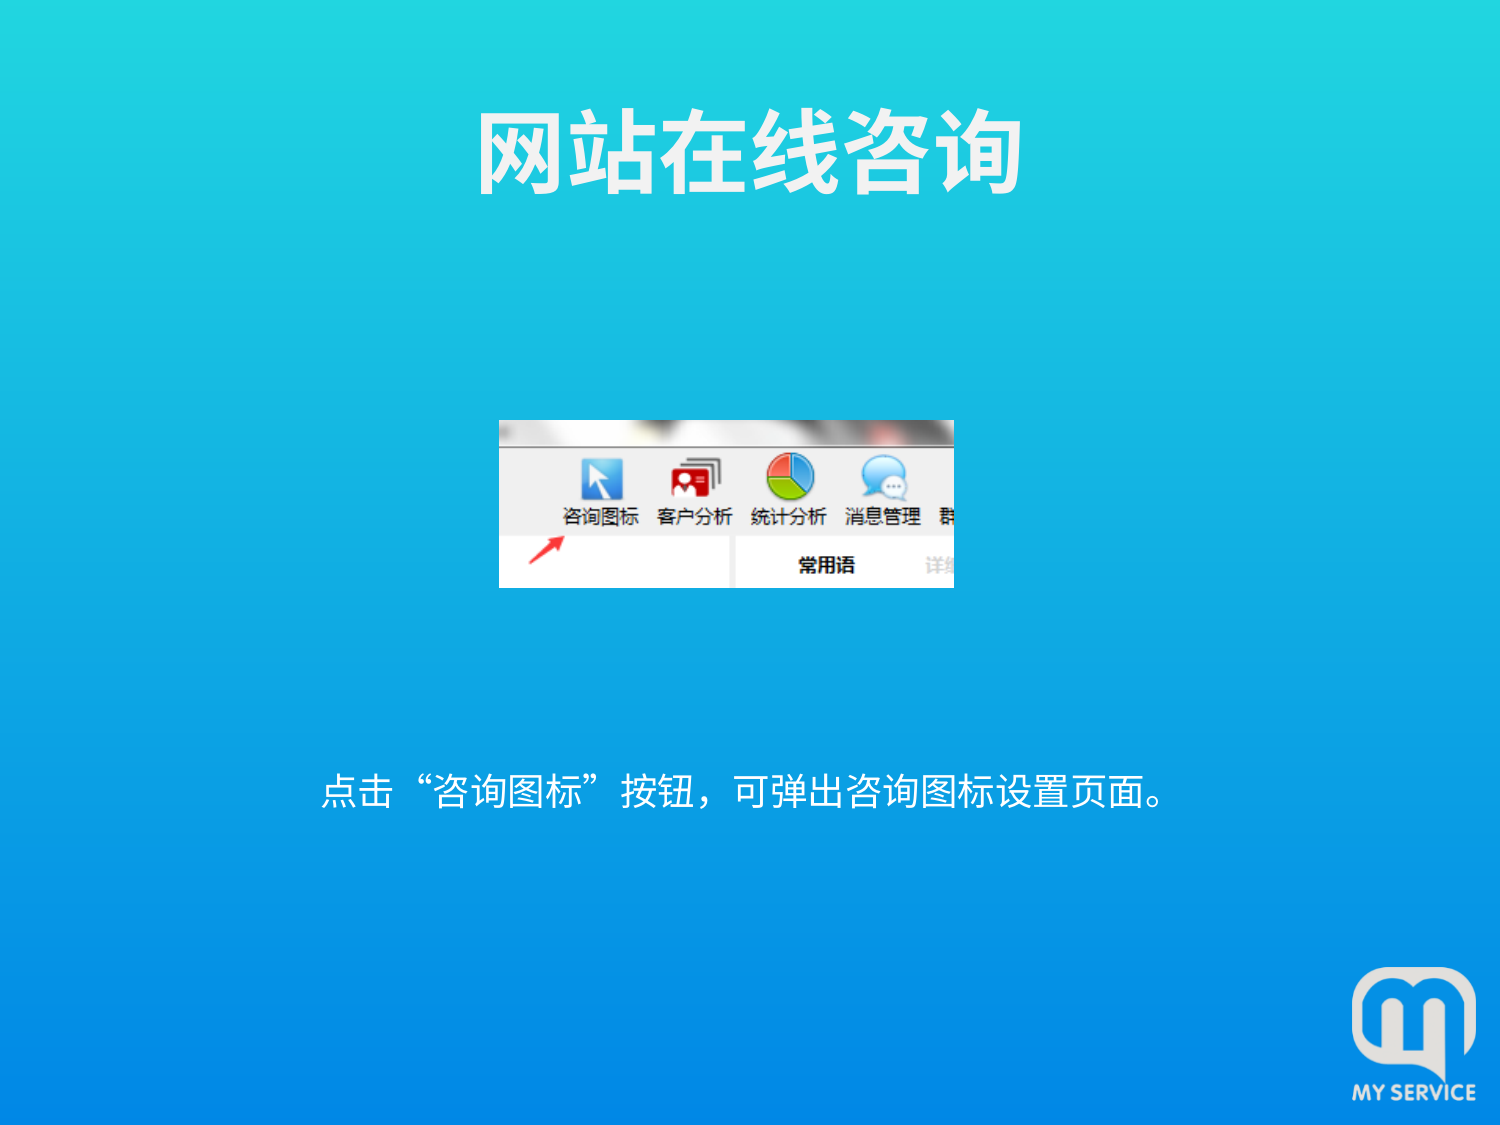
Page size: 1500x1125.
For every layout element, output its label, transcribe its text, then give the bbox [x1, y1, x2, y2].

text_box 点击“咨询图标”按钮，可弹出咨询图标设置页面。 [305, 751, 1198, 821]
picture [1352, 967, 1476, 1107]
picture [0, 420, 1500, 587]
title 网站在线咨询 [75, 45, 1425, 233]
